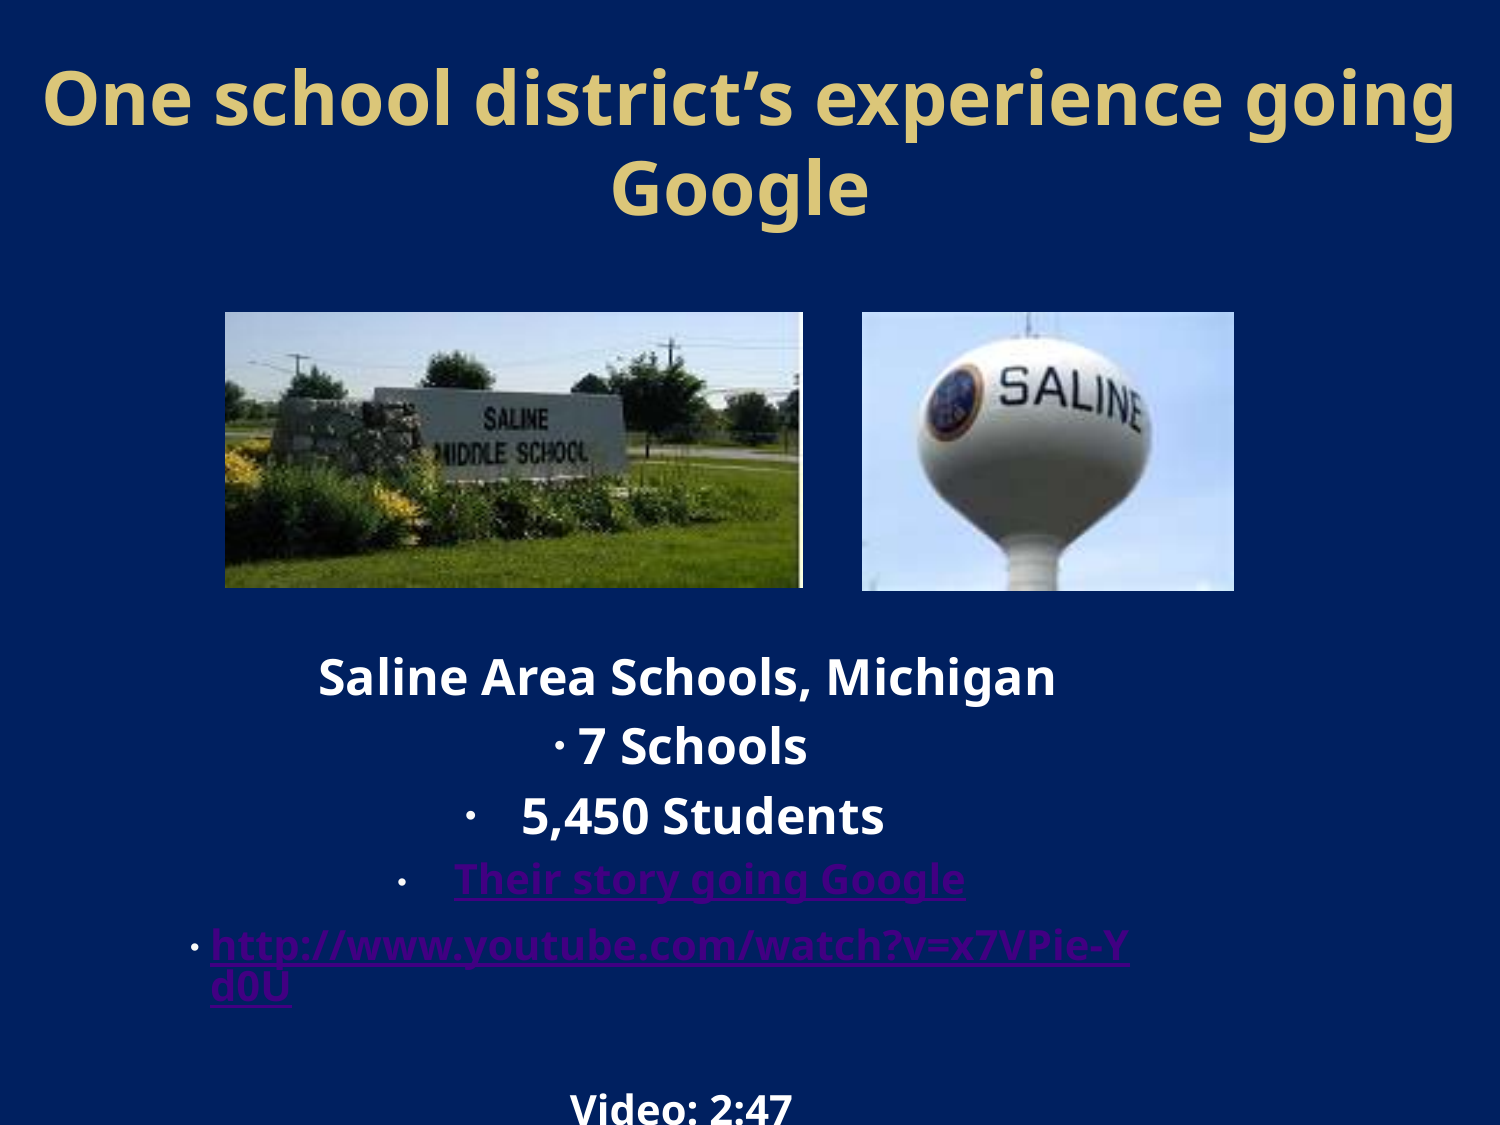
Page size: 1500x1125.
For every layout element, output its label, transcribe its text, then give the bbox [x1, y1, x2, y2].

picture [224, 312, 803, 588]
title One school district’s experience going Google [0, 112, 1500, 350]
list Saline Area Schools, Michigan 7 Schools 5,450 Students Their story going Google http://www.youtube.com/watch?v=x7VPie-Yd0U Video: 2:47 [175, 637, 1188, 1013]
picture [862, 312, 1234, 591]
